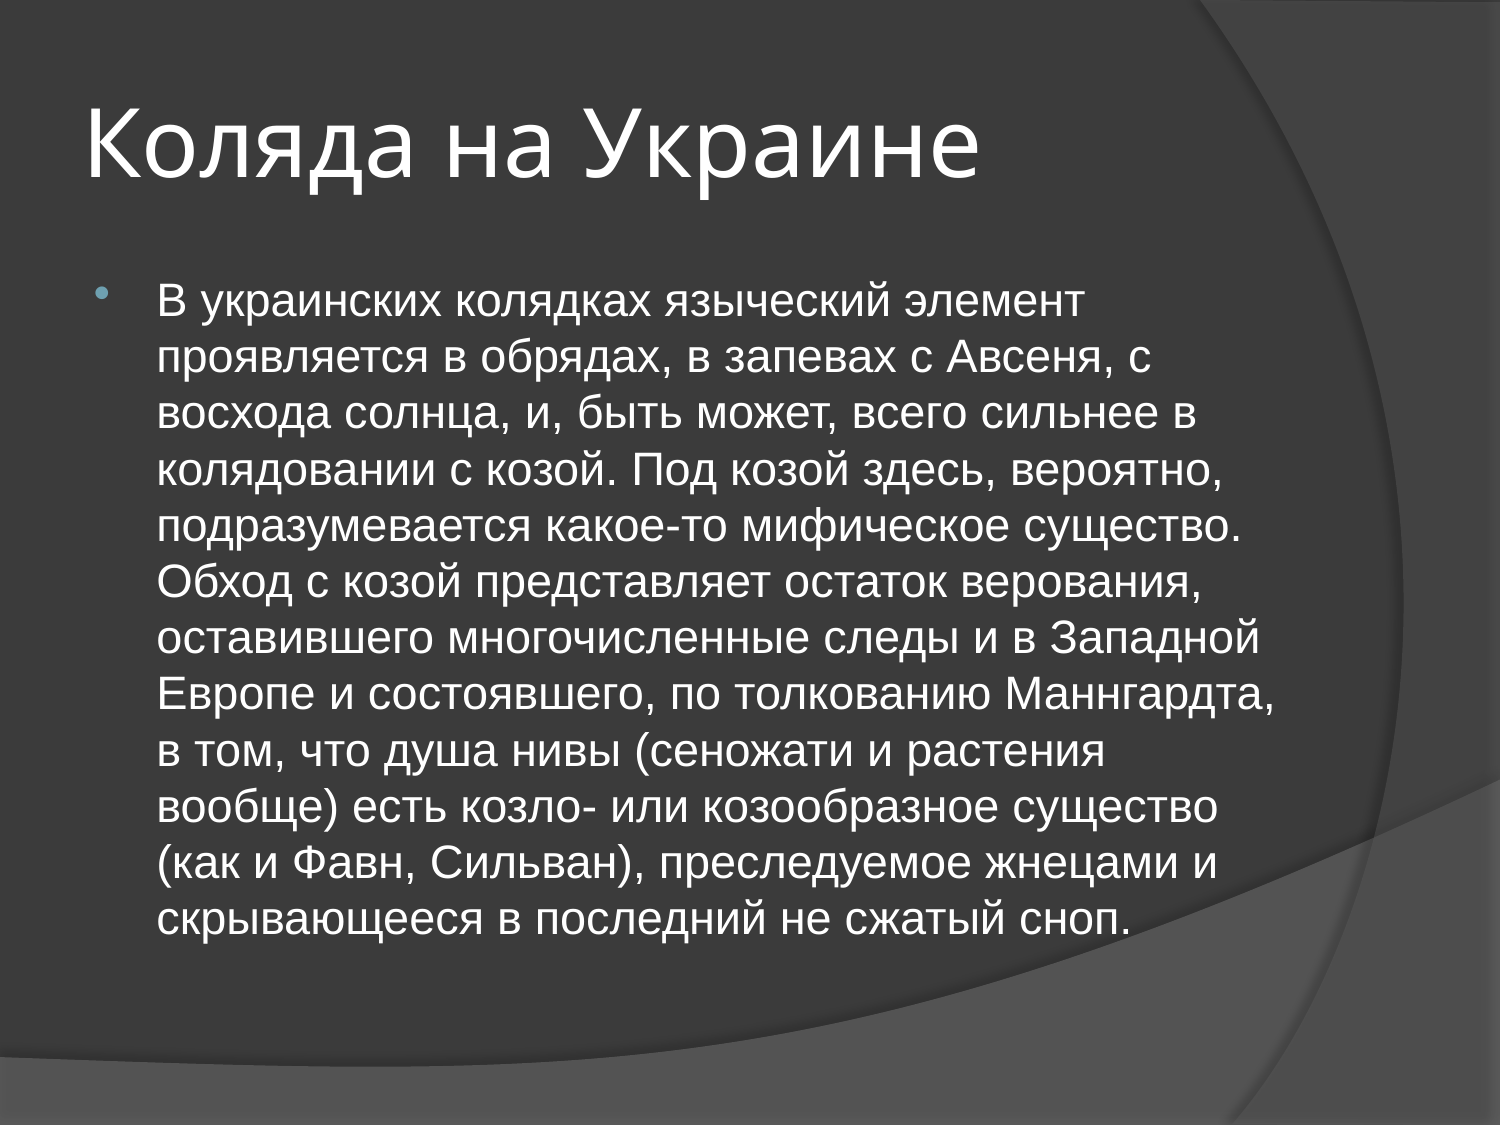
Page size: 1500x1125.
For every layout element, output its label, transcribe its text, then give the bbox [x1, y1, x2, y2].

title Коляда на Украине [75, 45, 1300, 233]
list В украинских колядках языческий элемент проявляется в обрядах, в запевах с Авсеня, с восхода солнца, и, быть может, всего сильнее в колядовании с козой. Под козой здесь, вероятно, подразумевается какое-то мифическое существо. Обход с козой представляет остаток верования, оставившего многочисленные следы и в Западной Европе и состоявшего, по толкованию Маннгардта, в том, что душа нивы (сеножати и растения вообще) есть козло- или козообразное существо (как и Фавн, Сильван), преследуемое жнецами и скрывающееся в последний не сжатый сноп. [75, 262, 1300, 1005]
